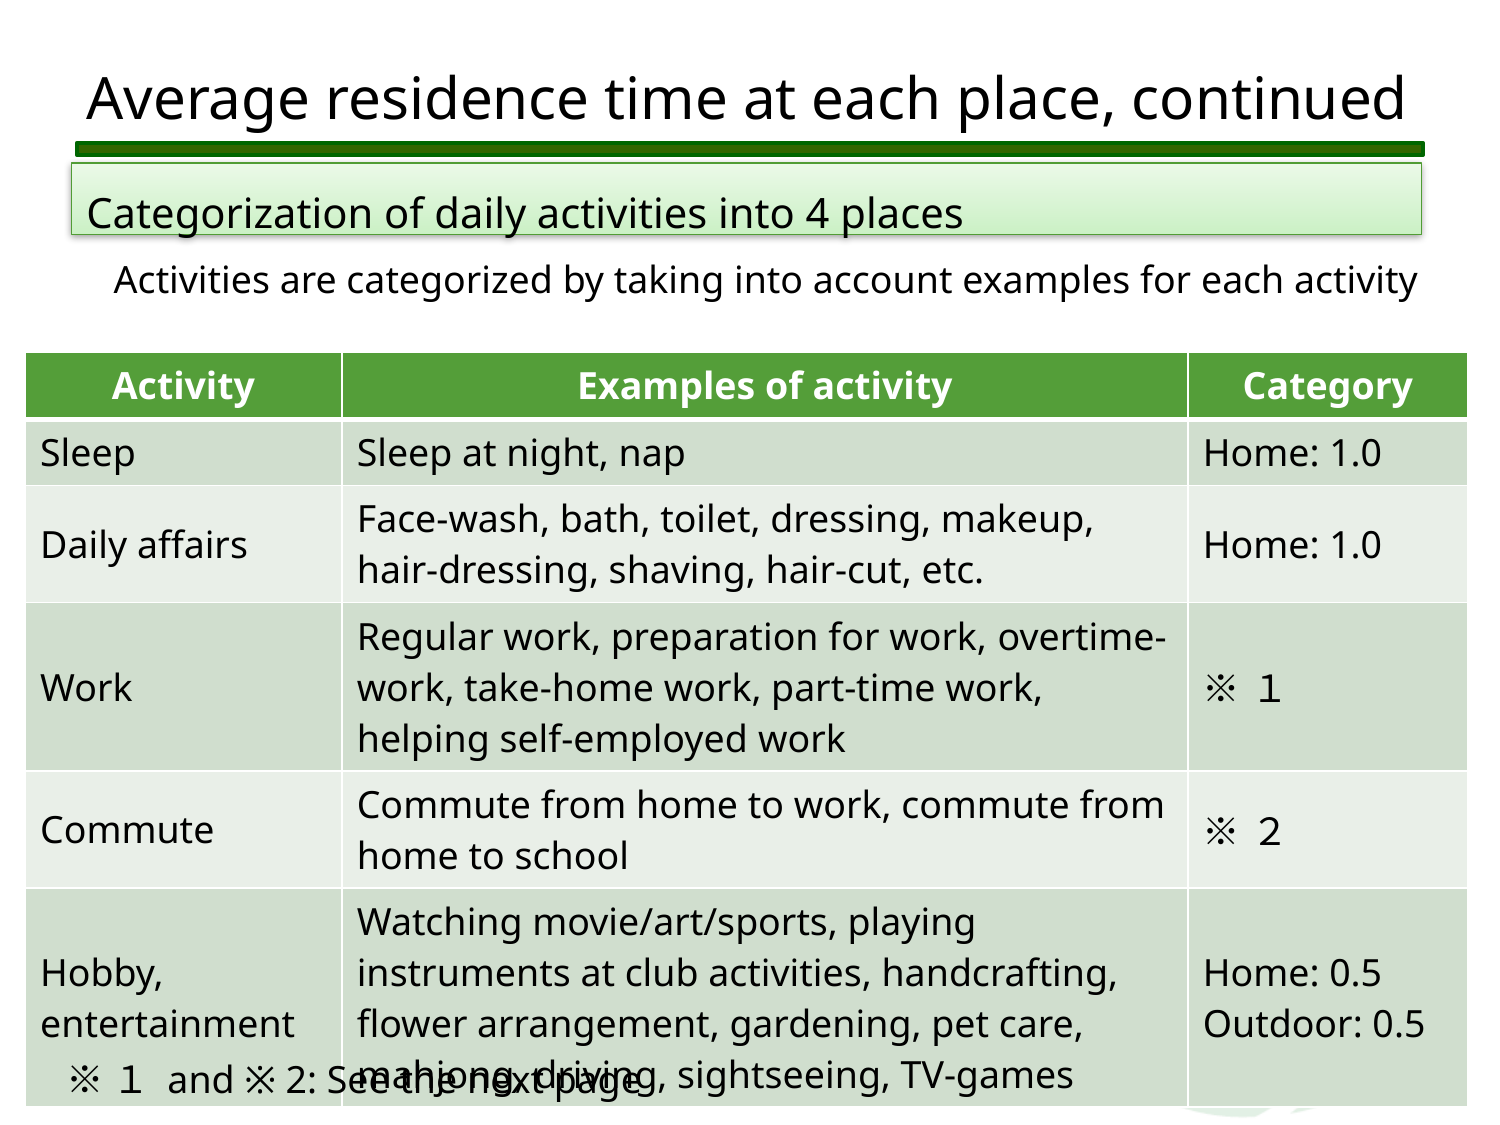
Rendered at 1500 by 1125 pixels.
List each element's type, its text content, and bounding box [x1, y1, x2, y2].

table_cell Daily affairs [26, 486, 341, 602]
text_box Activities are categorized by taking into account examples for each activity [99, 248, 1435, 309]
table_cell Hobby, entertainment [26, 889, 341, 1106]
table_cell Face-wash, bath, toilet, dressing, makeup, hair-dressing, shaving, hair-cut, etc. [343, 486, 1187, 602]
table_cell Commute from home to work, commute from home to school [343, 772, 1187, 887]
table_cell Commute [26, 772, 341, 887]
title Average residence time at each place, continued [71, 27, 1500, 131]
table_cell Watching movie/art/sports, playing instruments at club activities, handcrafting, flower arrangement, gardening, pet care, mahjong, driving, sightseeing, TV-games [343, 889, 1187, 1106]
table_cell ※２ [1189, 772, 1467, 887]
table_cell Work [26, 603, 341, 770]
table_cell Sleep [26, 422, 341, 485]
table_header Examples of activity [343, 353, 1187, 417]
table_header Activity [26, 353, 341, 417]
text_box Categorization of daily activities into 4 places [71, 162, 1422, 235]
table_cell Sleep at night, nap [343, 422, 1187, 485]
table_cell Home: 1.0 [1189, 422, 1467, 485]
text_box ※１ and ※ 2: See the next page [51, 1048, 658, 1109]
table_header Category [1189, 353, 1467, 417]
table_cell Home: 1.0 [1189, 486, 1467, 602]
table_cell ※１ [1189, 603, 1467, 770]
table_cell Home: 0.5 Outdoor: 0.5 [1189, 889, 1467, 1106]
table_cell Regular work, preparation for work, overtime-work, take-home work, part-time work, helping self-employed work [343, 603, 1187, 770]
